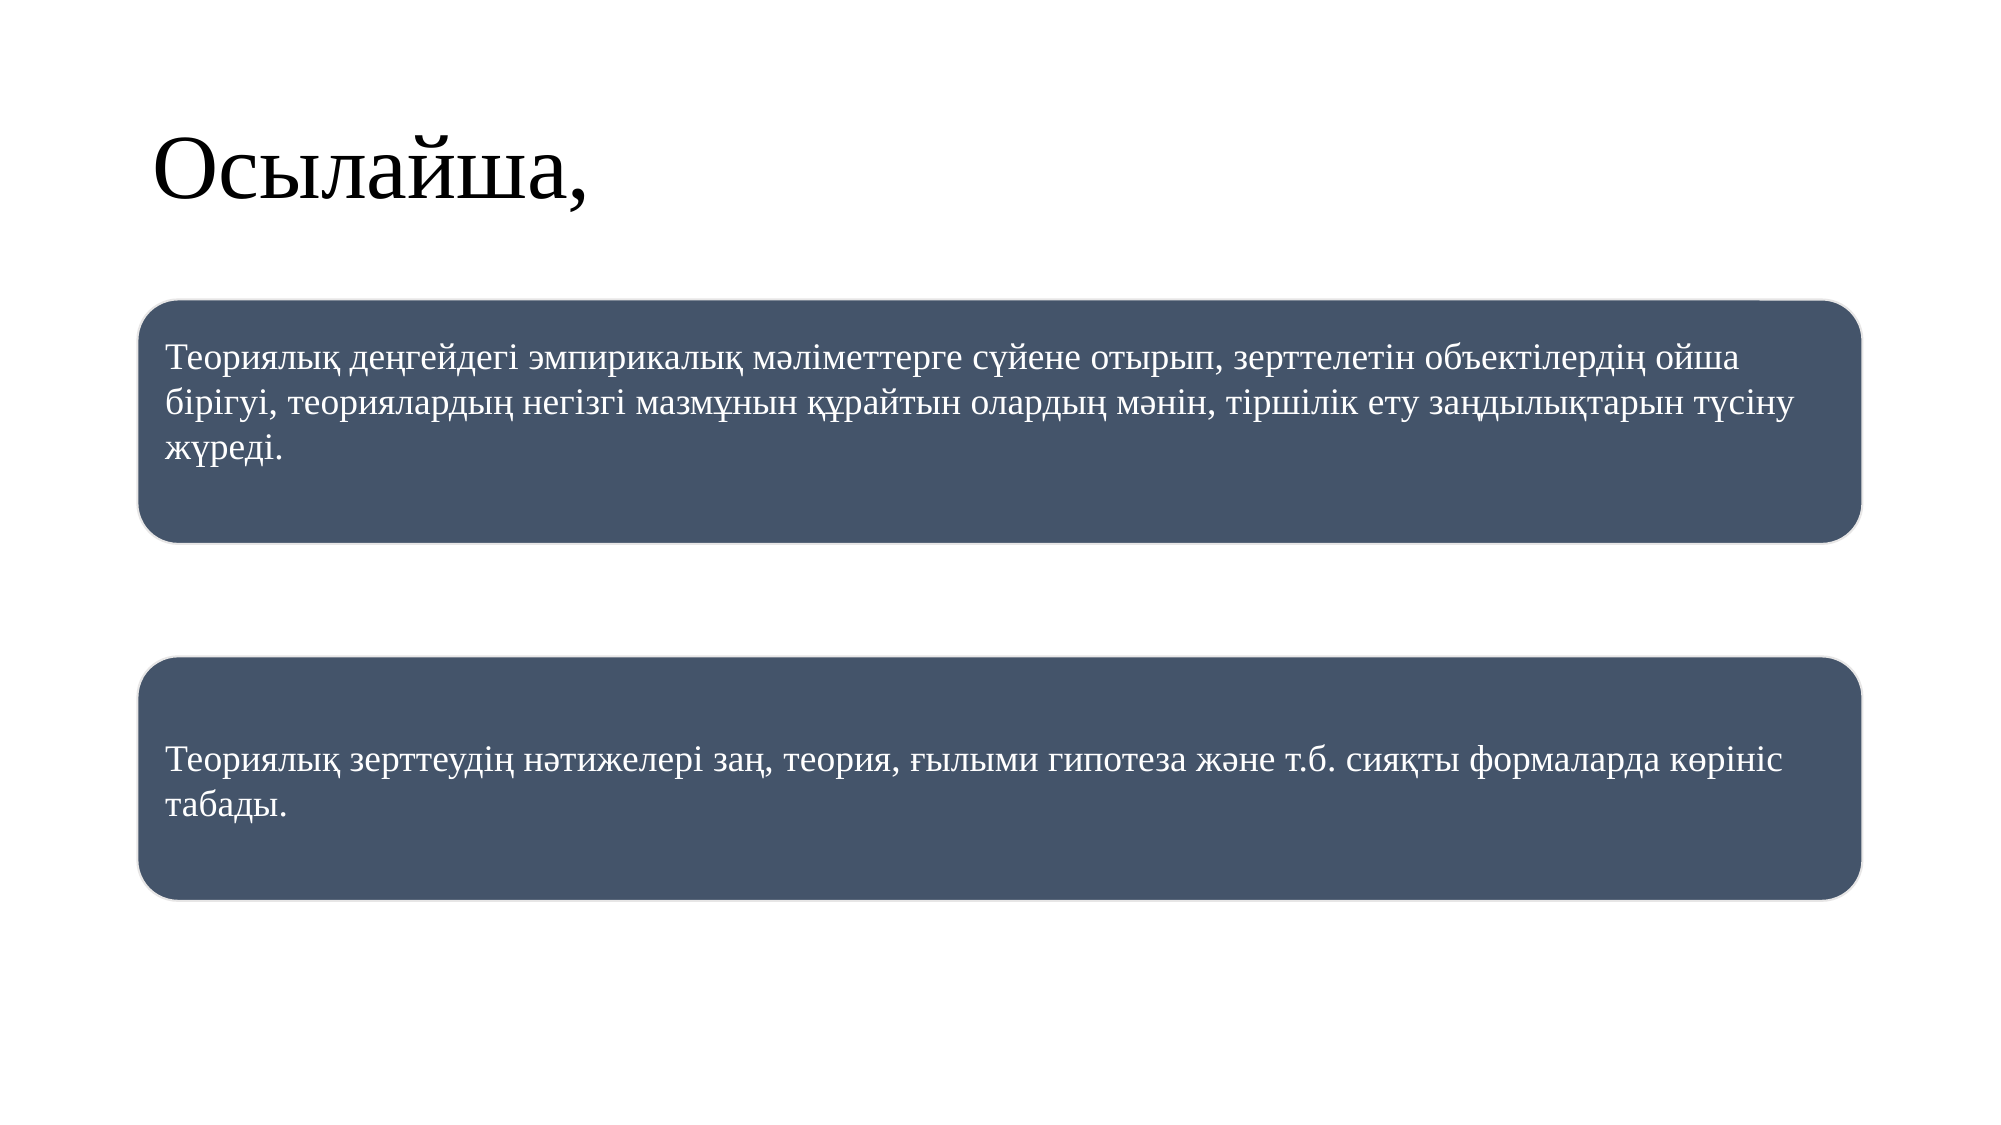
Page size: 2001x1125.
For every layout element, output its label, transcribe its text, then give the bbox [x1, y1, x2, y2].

title Осылайша, [137, 59, 1863, 278]
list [137, 299, 1863, 1014]
